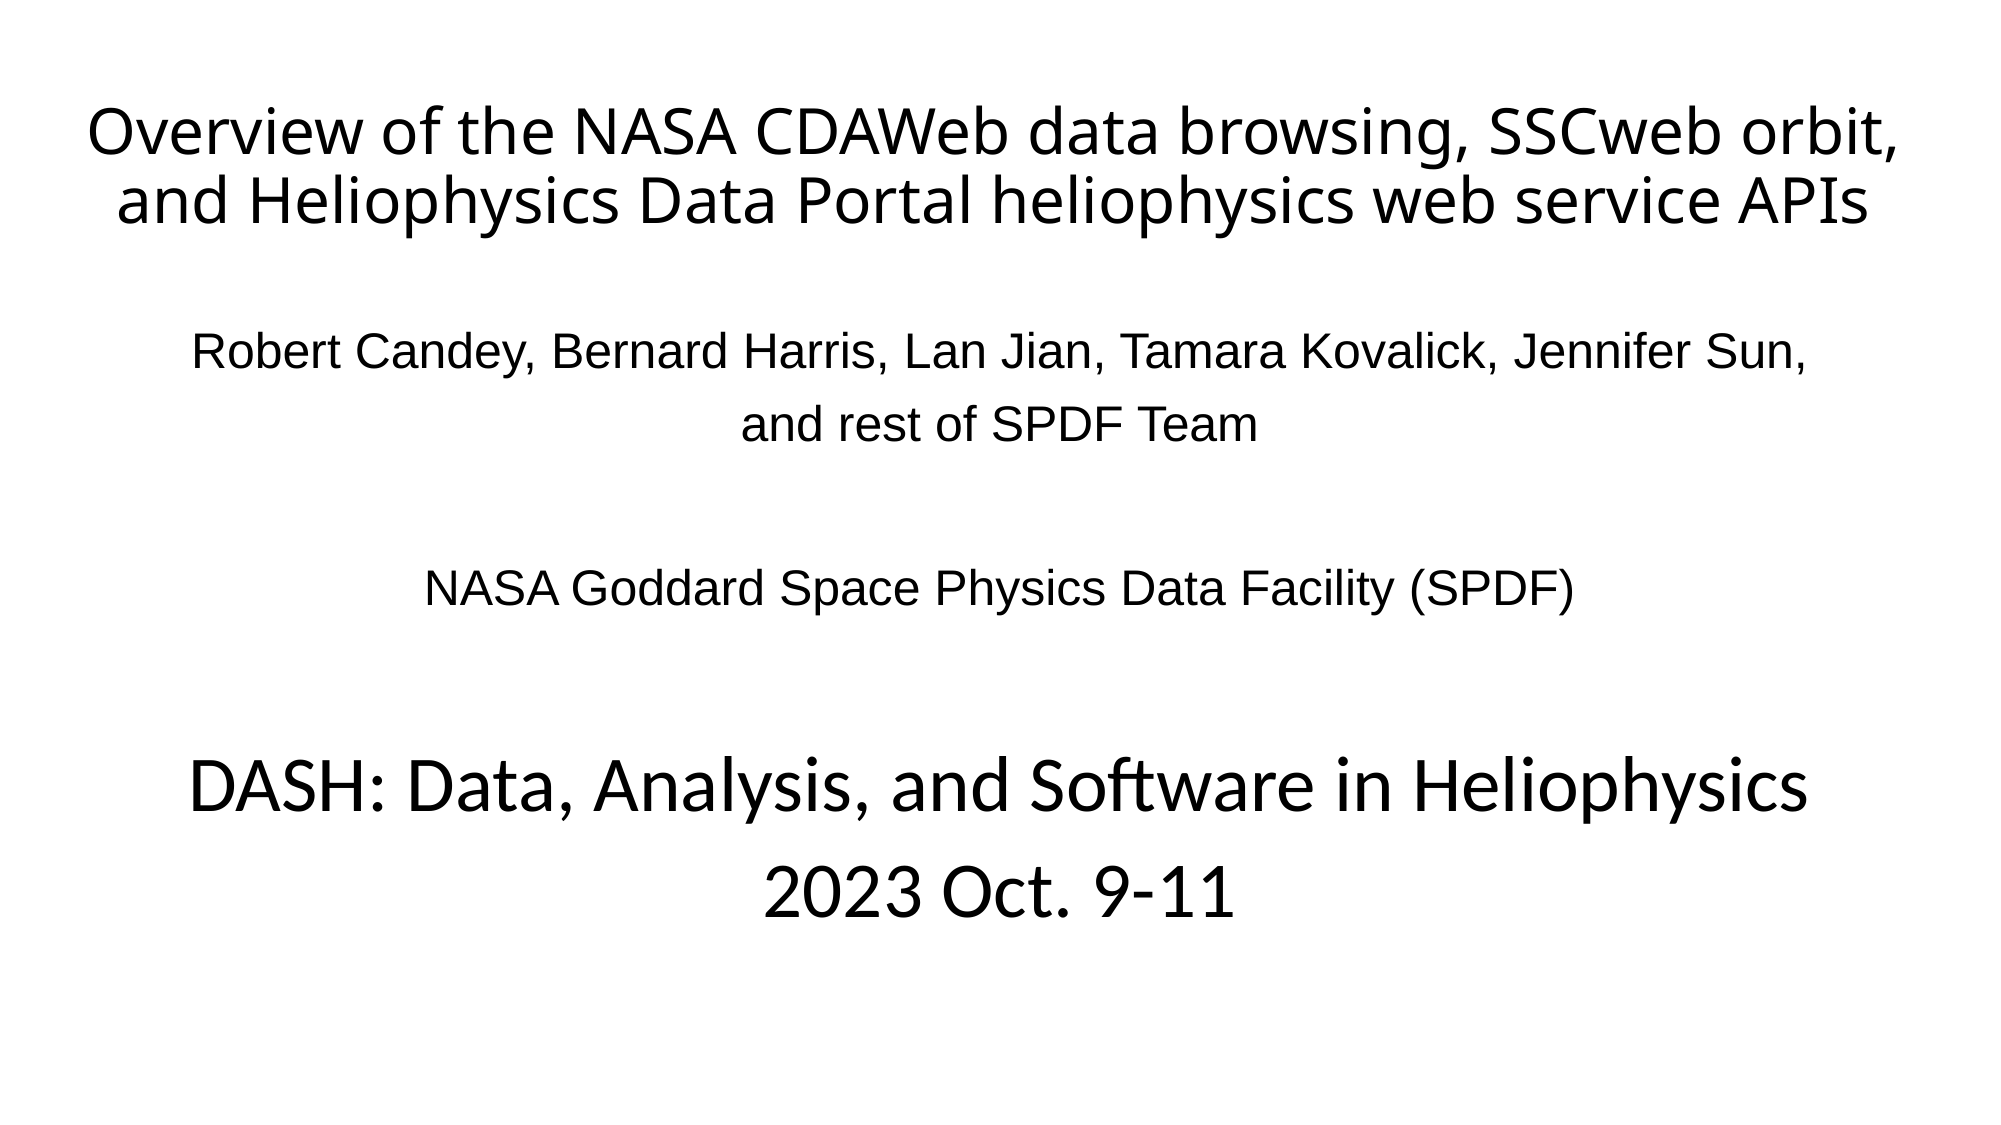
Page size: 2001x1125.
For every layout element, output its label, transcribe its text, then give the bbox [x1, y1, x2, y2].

title Overview of the NASA CDAWeb data browsing, SSCweb orbit, and Heliophysics Data Portal heliophysics web service APIs [64, 59, 1924, 278]
list Robert Candey, Bernard Harris, Lan Jian, Tamara Kovalick, Jennifer Sun, and rest of SPDF Team NASA Goddard Space Physics Data Facility (SPDF) DASH: Data, Analysis, and Software in Heliophysics 2023 Oct. 9-11 [137, 299, 1863, 1092]
